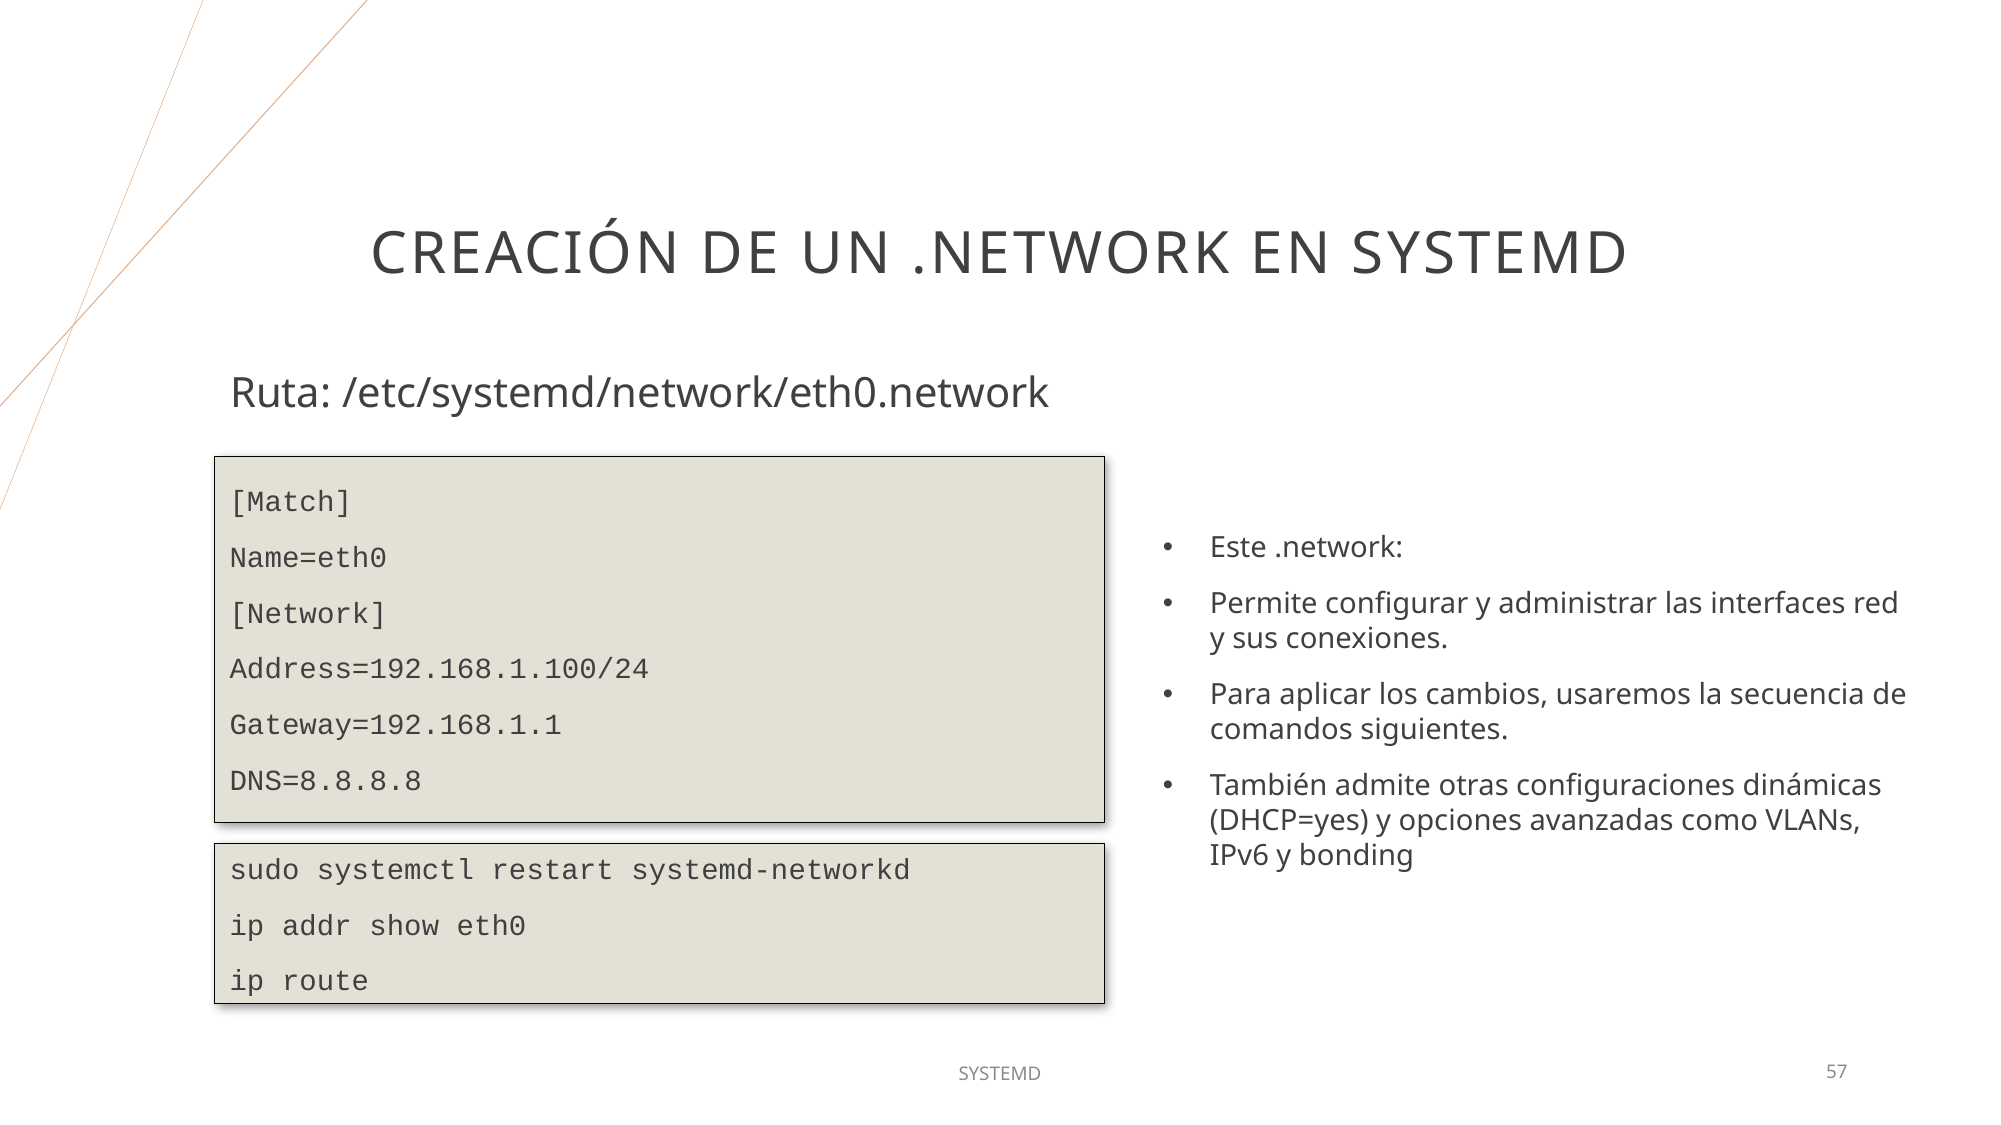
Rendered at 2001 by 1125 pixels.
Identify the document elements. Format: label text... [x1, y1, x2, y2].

title Creación de un .netwoRk en systemd [309, 146, 1691, 364]
text_box Este .network: Permite configurar y administrar las interfaces red y sus conexiones. Para aplicar los cambios, usaremos la secuencia de comandos siguientes. También admite otras configuraciones dinámicas (DHCP=yes) y opciones avanzadas como VLANs, IPv6 y bonding [1147, 520, 1935, 887]
text_box [Match] Name=eth0 [Network] Address=192.168.1.100/24 Gateway=192.168.1.1 DNS=8.8.8.8 [214, 456, 1105, 823]
footer SYSTEMD [662, 1042, 1338, 1103]
slide_number 57 [1412, 1042, 1863, 1103]
text_box sudo systemctl restart systemd-networkd ip addr show eth0 ip route [214, 843, 1105, 1004]
text_box Ruta: /etc/systemd/network/eth0.network [215, 363, 1107, 456]
